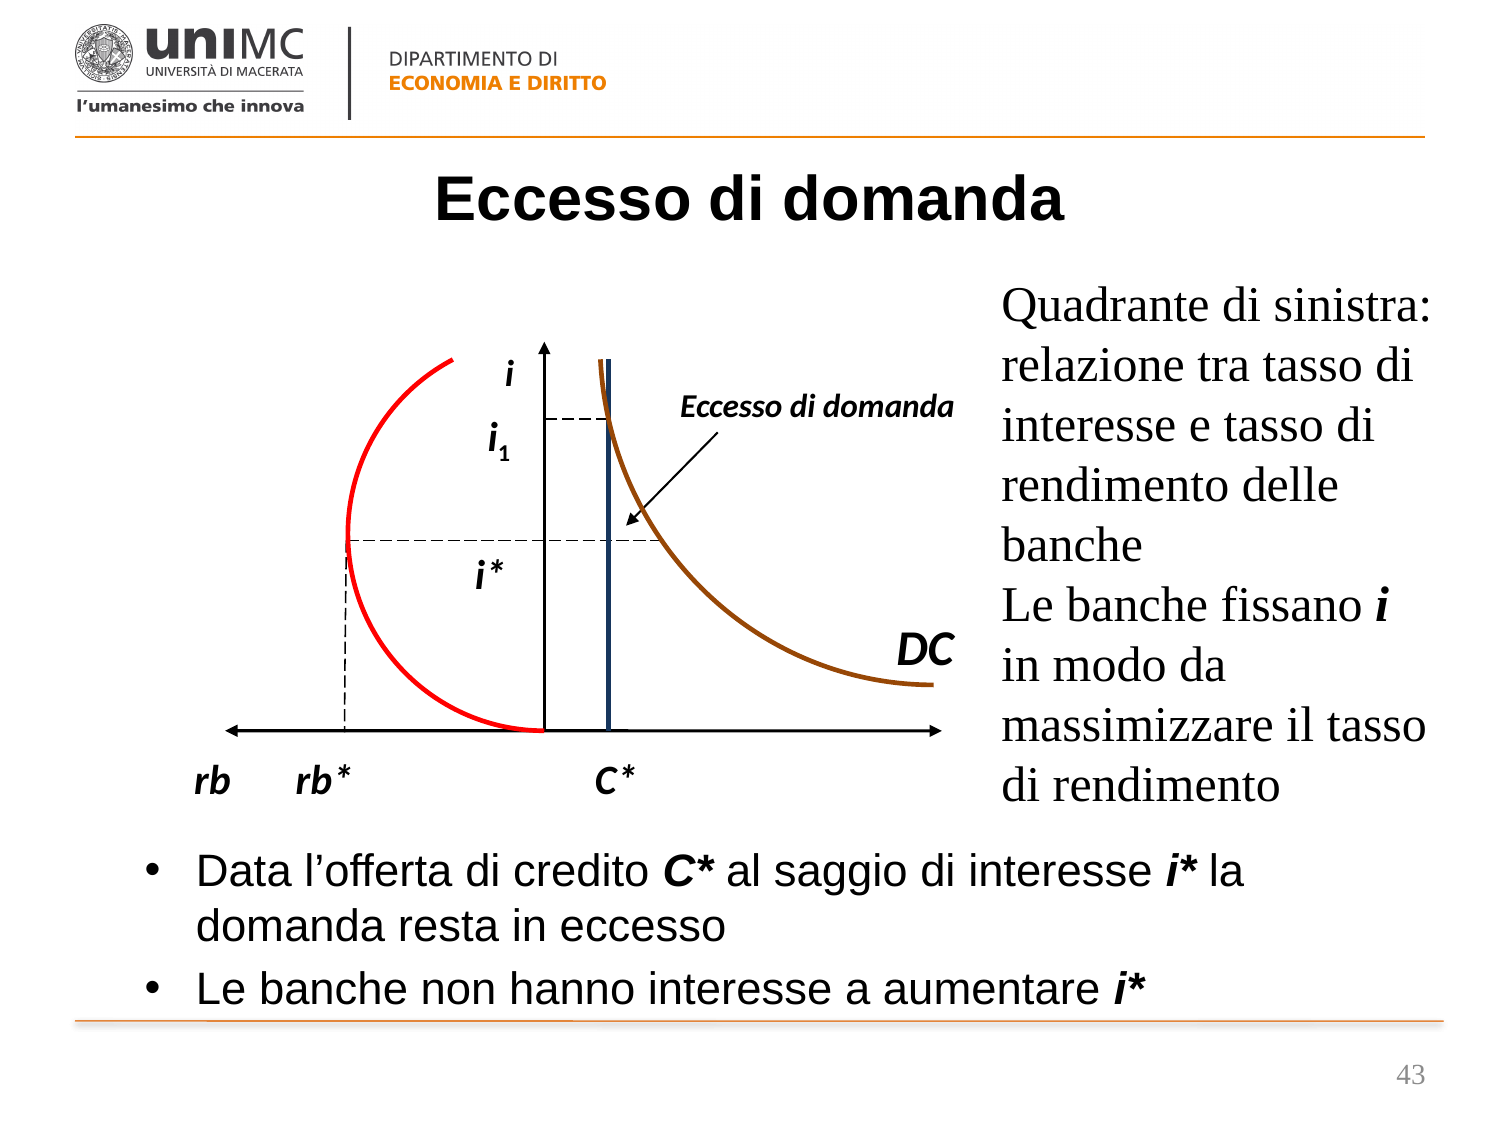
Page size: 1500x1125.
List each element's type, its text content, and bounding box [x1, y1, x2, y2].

title Eccesso di domanda [75, 149, 1425, 241]
list Data l’offerta di credito C* al saggio di interesse i* la domanda resta in eccesso Le banche non hanno interesse a aumentare i* [129, 833, 1405, 1023]
slide_number 43 [1091, 1042, 1442, 1103]
picture [75, 24, 1425, 138]
text_box Quadrante di sinistra: relazione tra tasso di interesse e tasso di rendimento delle banche Le banche fissano i in modo da massimizzare il tasso di rendimento [986, 263, 1450, 819]
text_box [179, 341, 987, 817]
